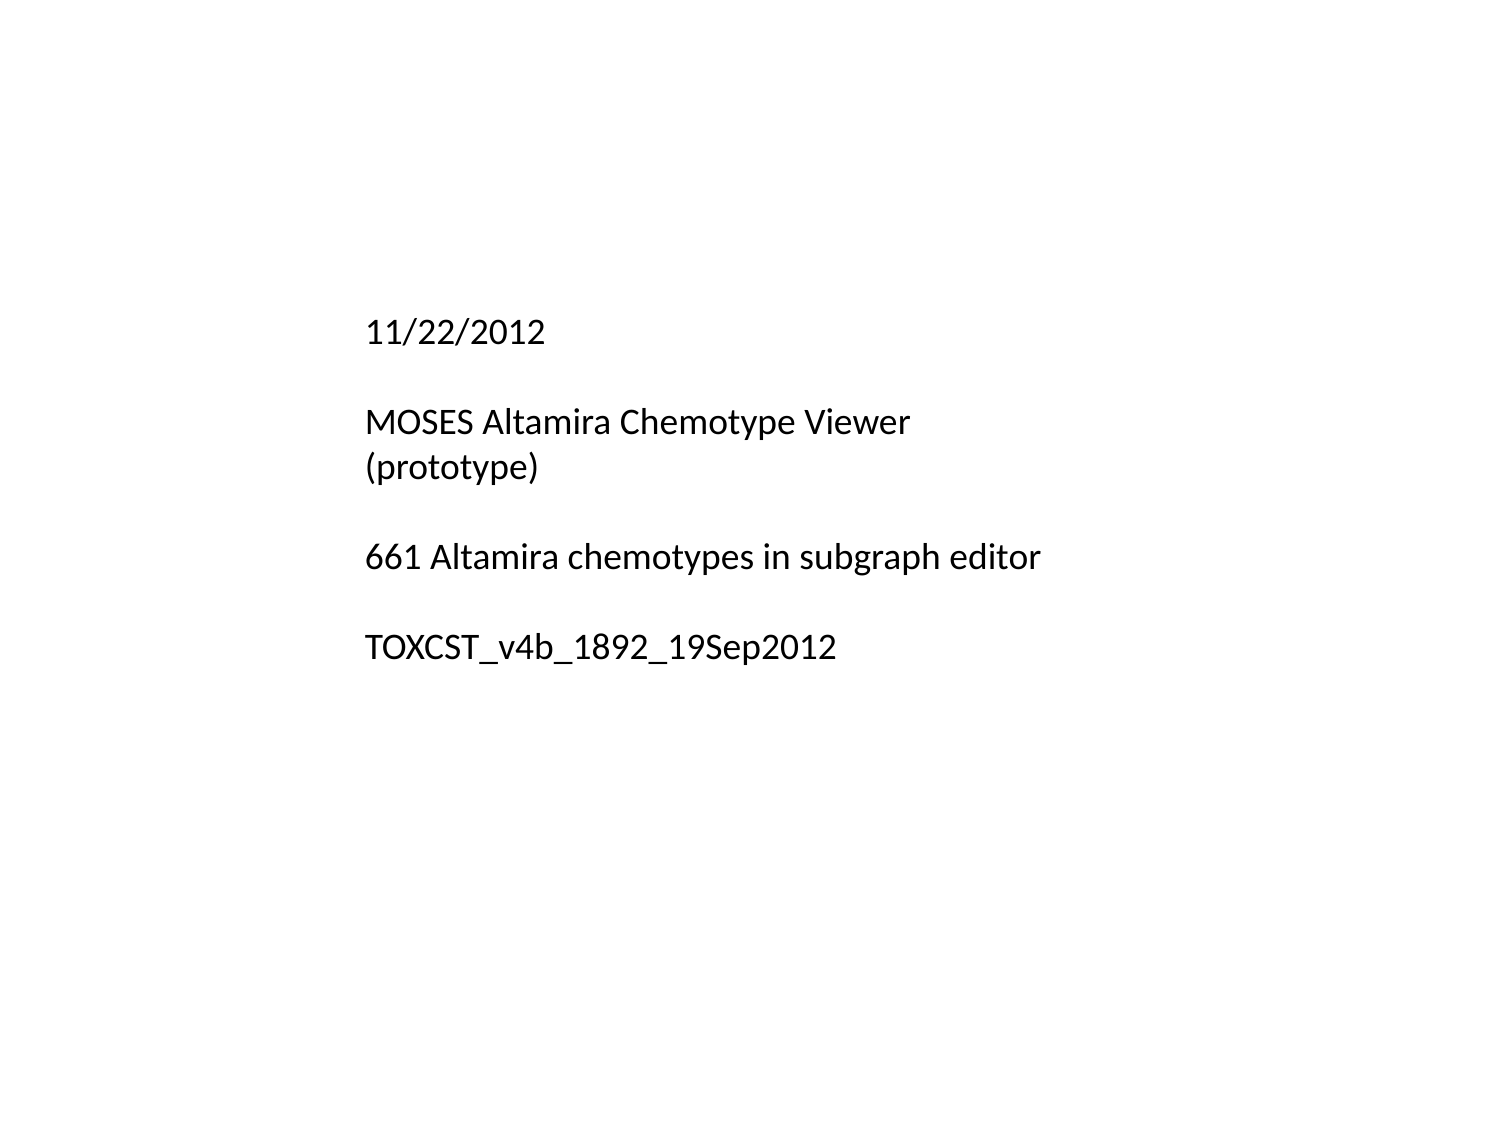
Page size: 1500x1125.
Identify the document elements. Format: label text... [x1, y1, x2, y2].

text_box 11/22/2012 MOSES Altamira Chemotype Viewer (prototype) 661 Altamira chemotypes in subgraph editor TOXCST_v4b_1892_19Sep2012 [350, 299, 1125, 765]
